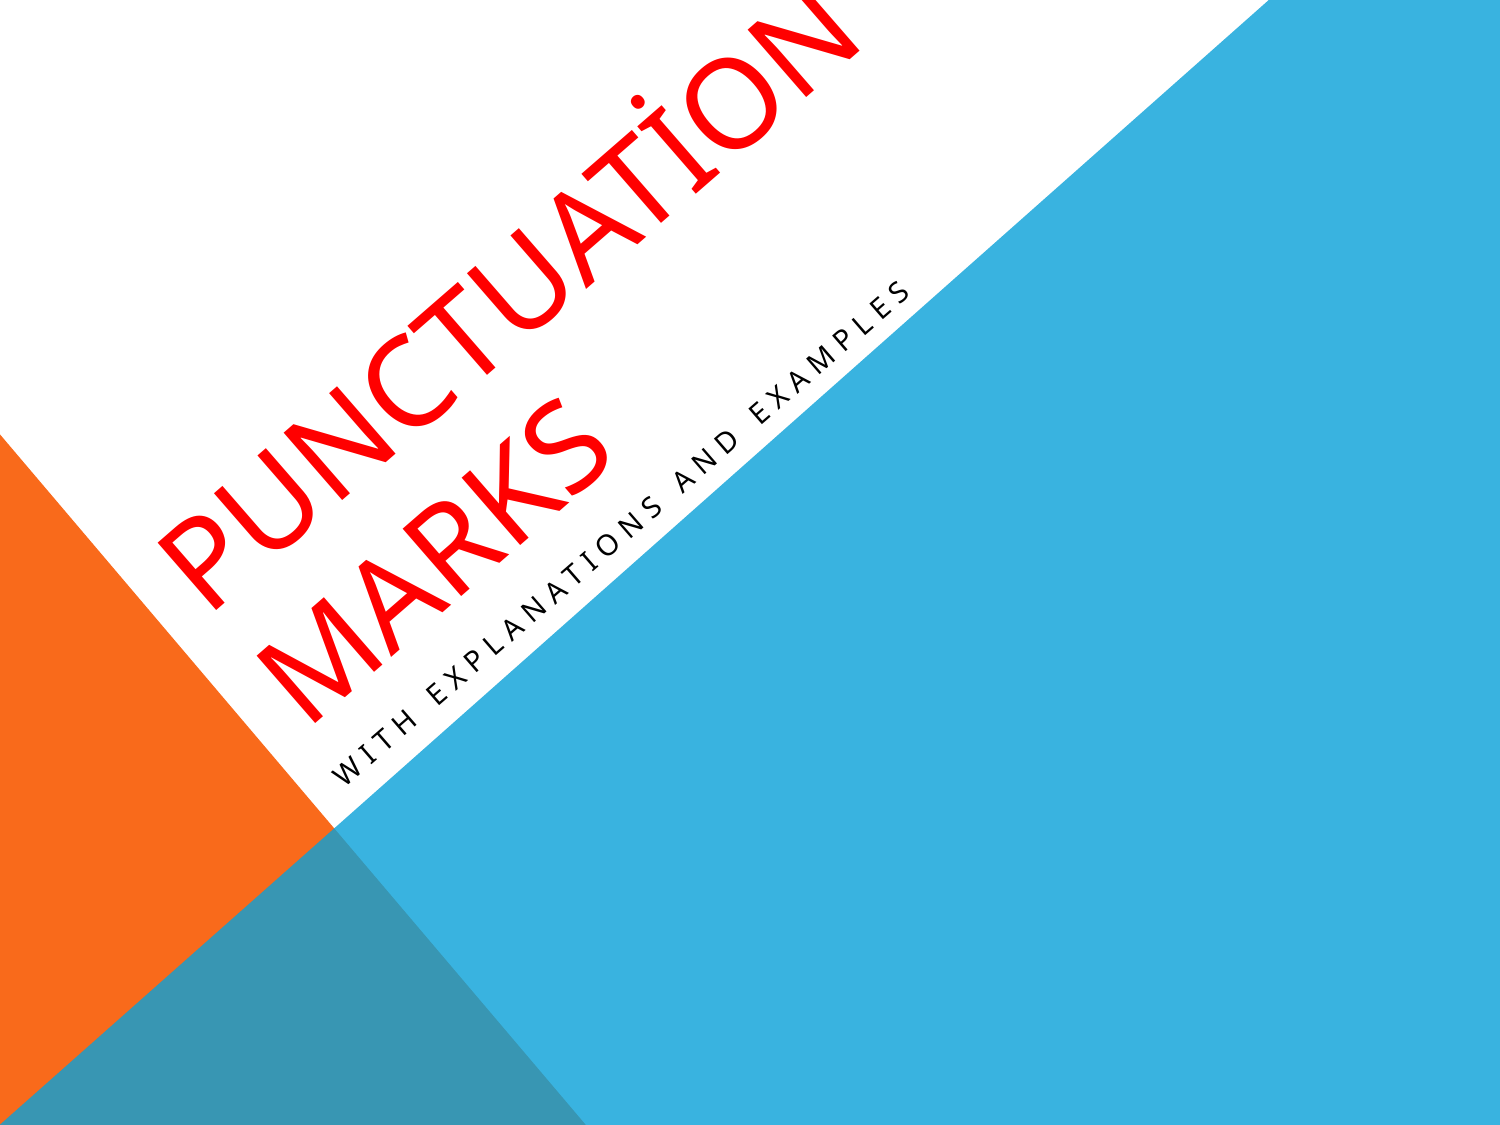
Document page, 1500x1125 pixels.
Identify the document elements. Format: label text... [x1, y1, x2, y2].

subtitle Wıth explanatıons and examples [312, 8, 1224, 809]
title Punctuation marks [133, 0, 1012, 762]
